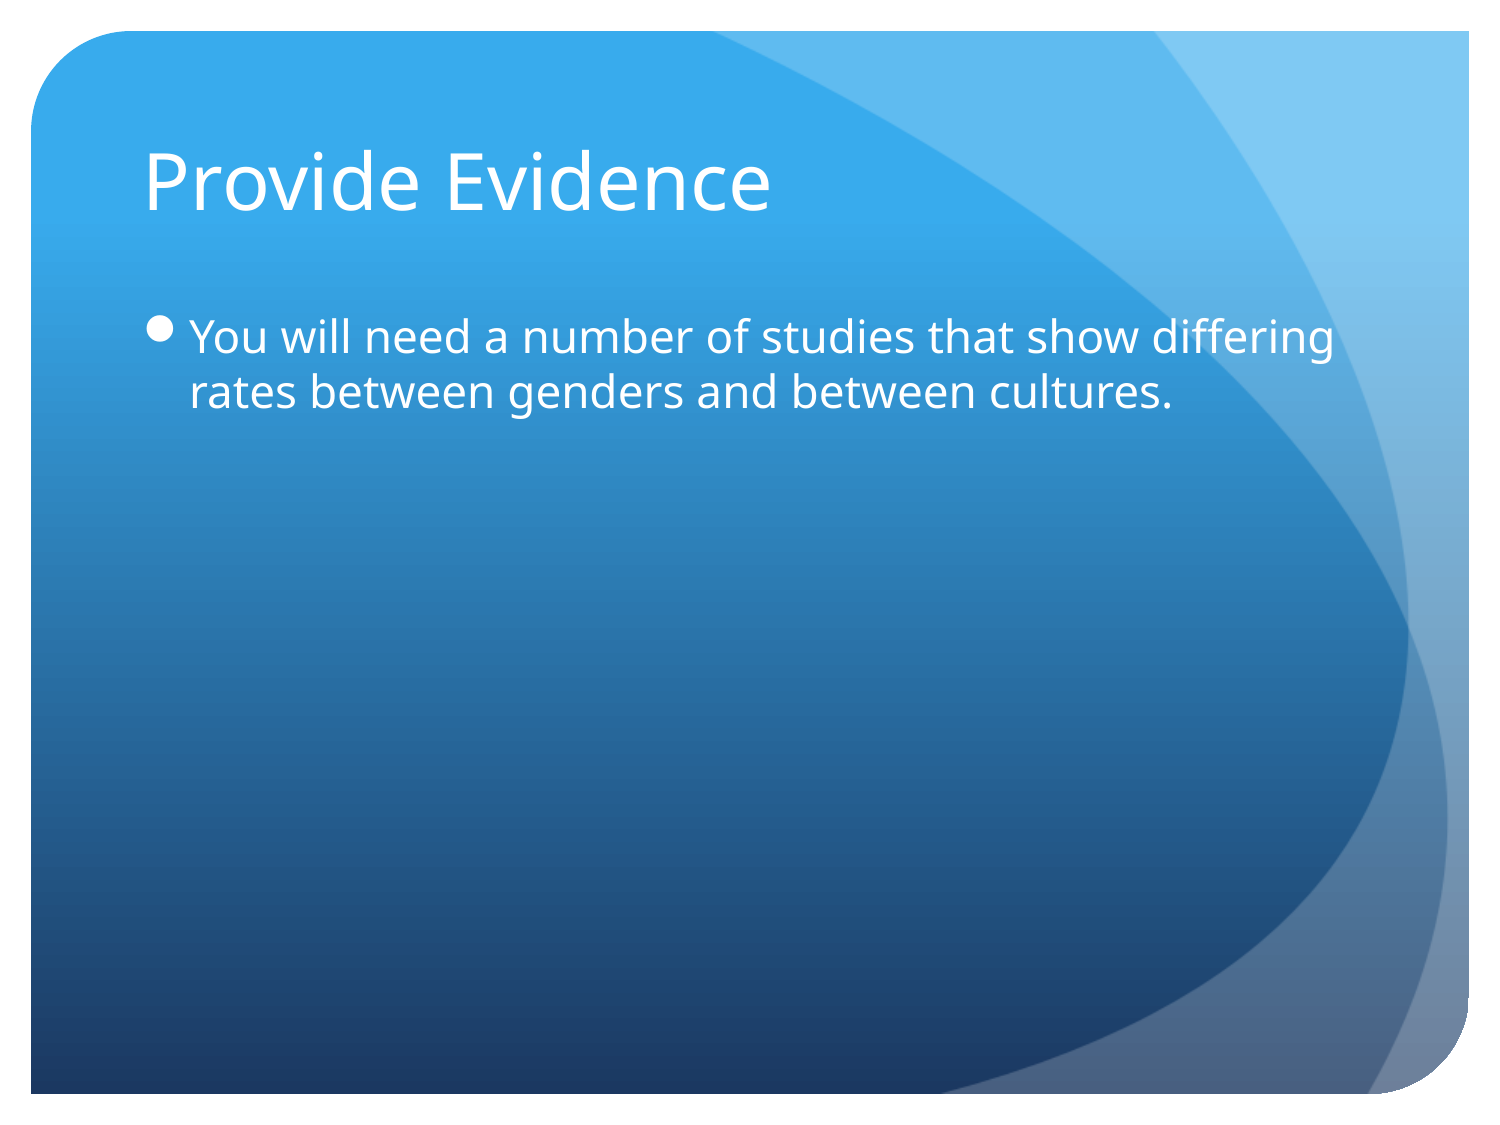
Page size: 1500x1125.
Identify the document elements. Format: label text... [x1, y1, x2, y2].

picture [24, 30, 1473, 1094]
title Provide Evidence [127, 62, 1372, 234]
list You will need a number of studies that show differing rates between genders and between cultures. [127, 299, 1372, 991]
